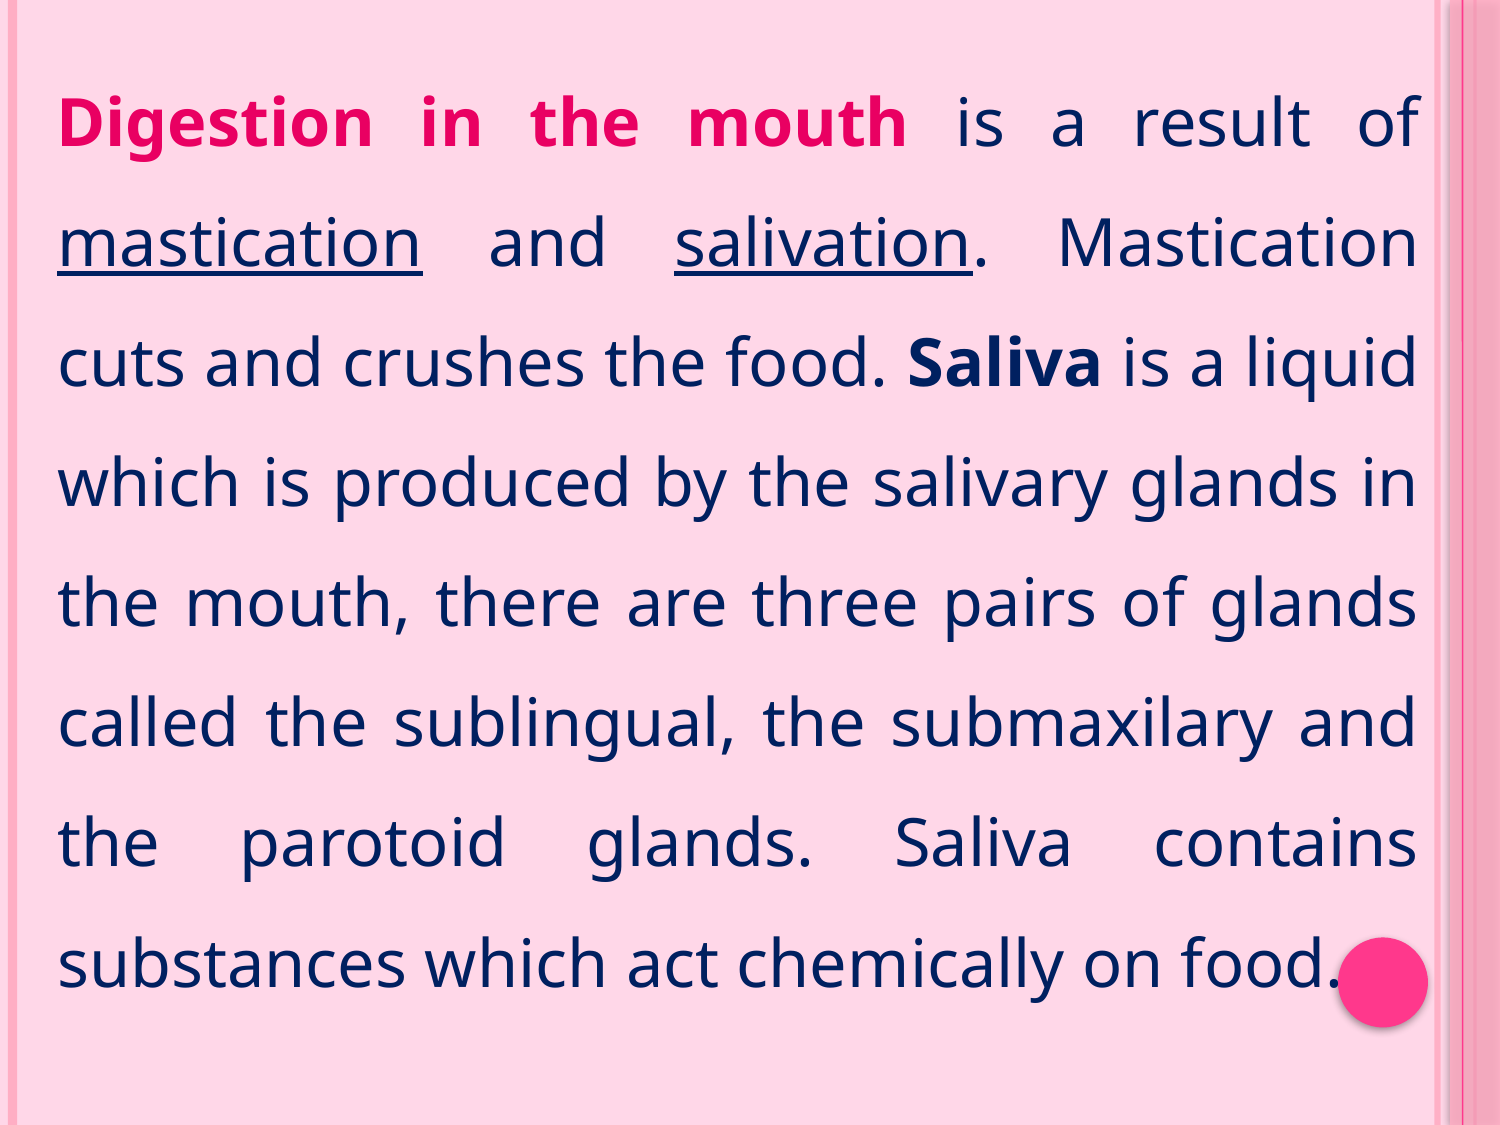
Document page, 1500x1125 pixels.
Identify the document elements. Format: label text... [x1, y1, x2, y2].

list Digestion in the mouth is a result of mastication and salivation. Mastication cuts and crushes the food. Saliva is a liquid which is produced by the salivary glands in the mouth, there are three pairs of glands called the sublingual, the submaxilary and the parotoid glands. Saliva contains substances which act chemically on food. [41, 32, 1436, 1125]
